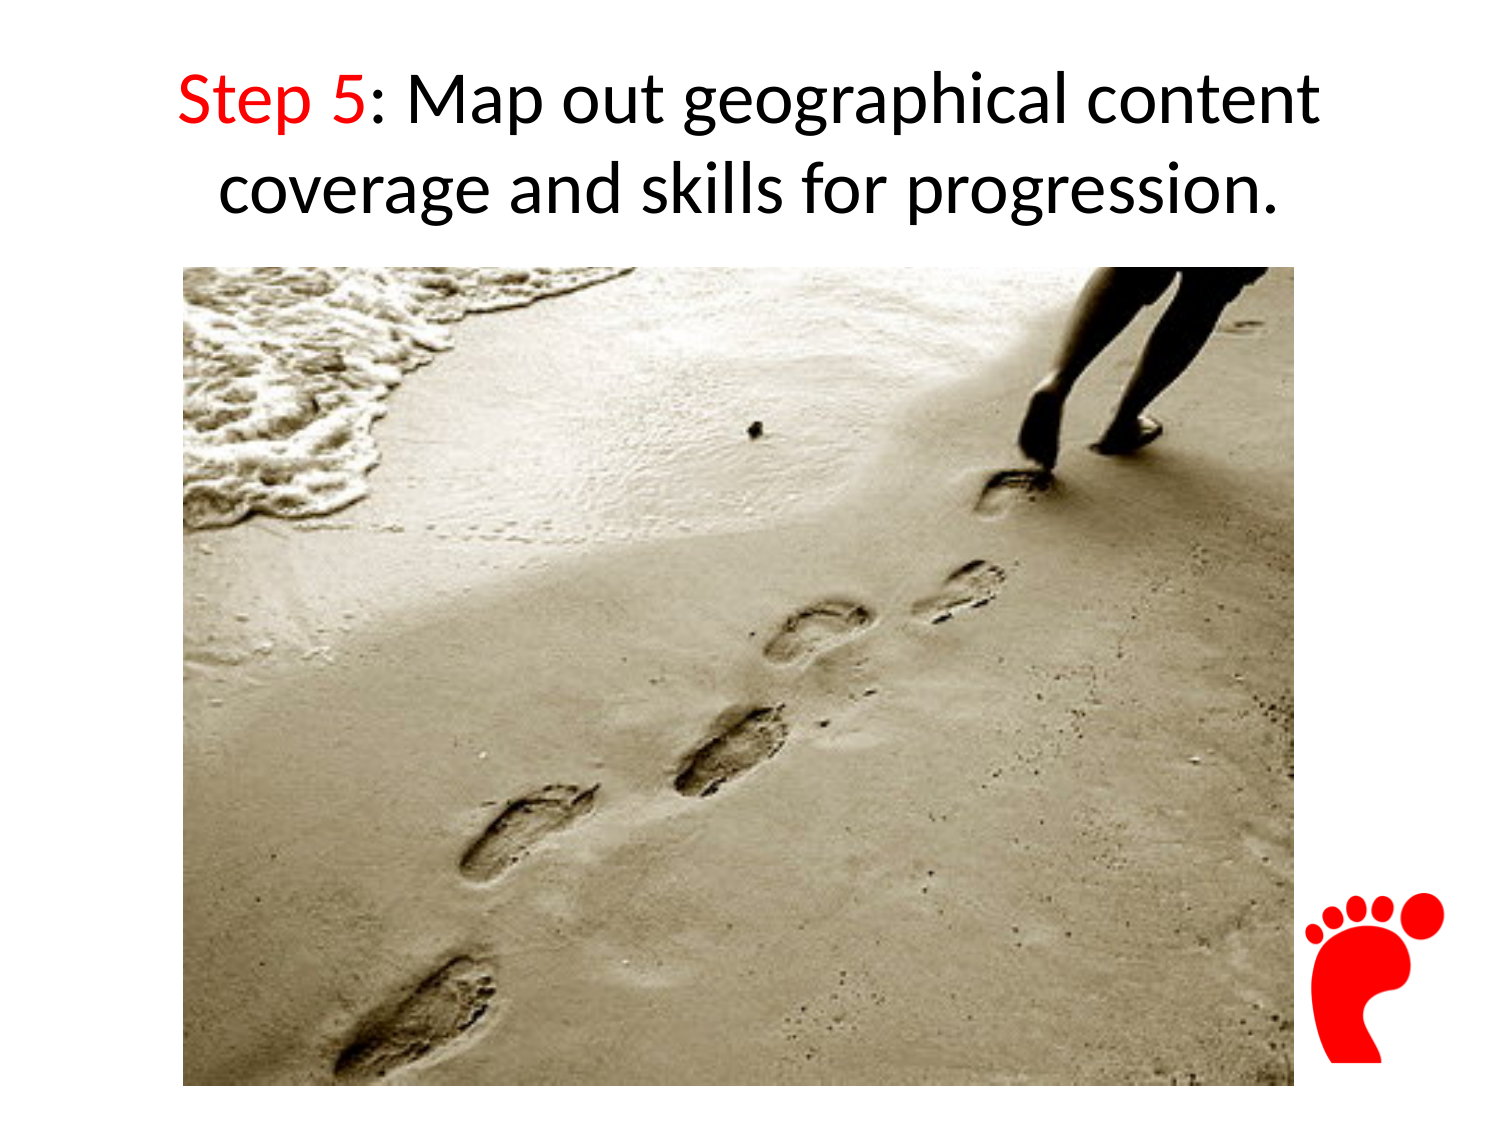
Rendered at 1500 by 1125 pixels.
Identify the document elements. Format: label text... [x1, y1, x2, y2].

title Step 5: Map out geographical content coverage and skills for progression. [75, 45, 1425, 233]
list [182, 266, 1294, 1087]
picture [1304, 892, 1500, 1072]
